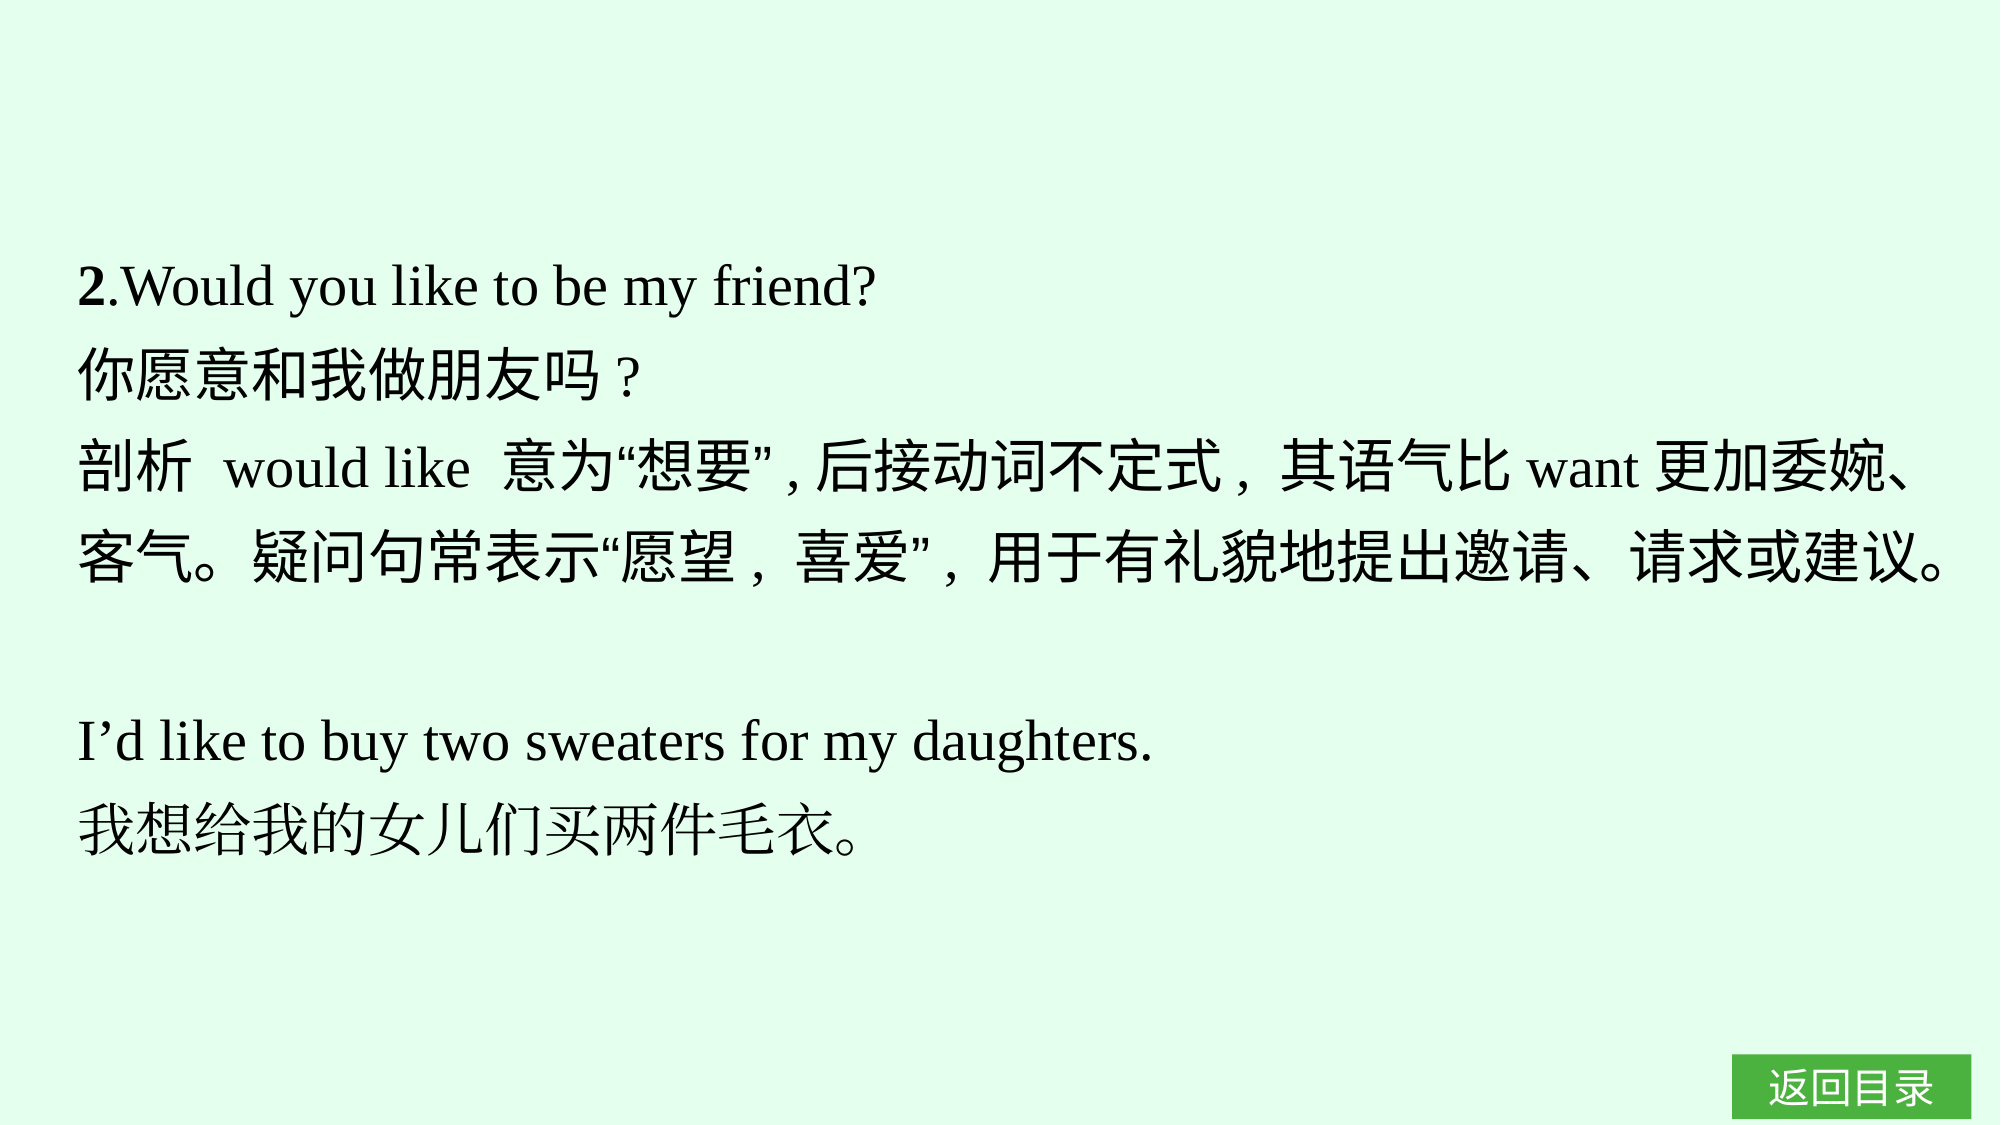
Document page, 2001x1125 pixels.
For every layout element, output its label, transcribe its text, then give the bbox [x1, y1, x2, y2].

text_box 2.Would you like to be my friend? 你愿意和我做朋友吗? 剖析 would like 意为“想要”,后接动词不定式, 其语气比want更加委婉、客气。疑问句常表示“愿望, 喜爱”, 用于有礼貌地提出邀请、请求或建议。 I’d like to buy two sweaters for my daughters. 我想给我的女儿们买两件毛衣。 [62, 219, 1938, 871]
